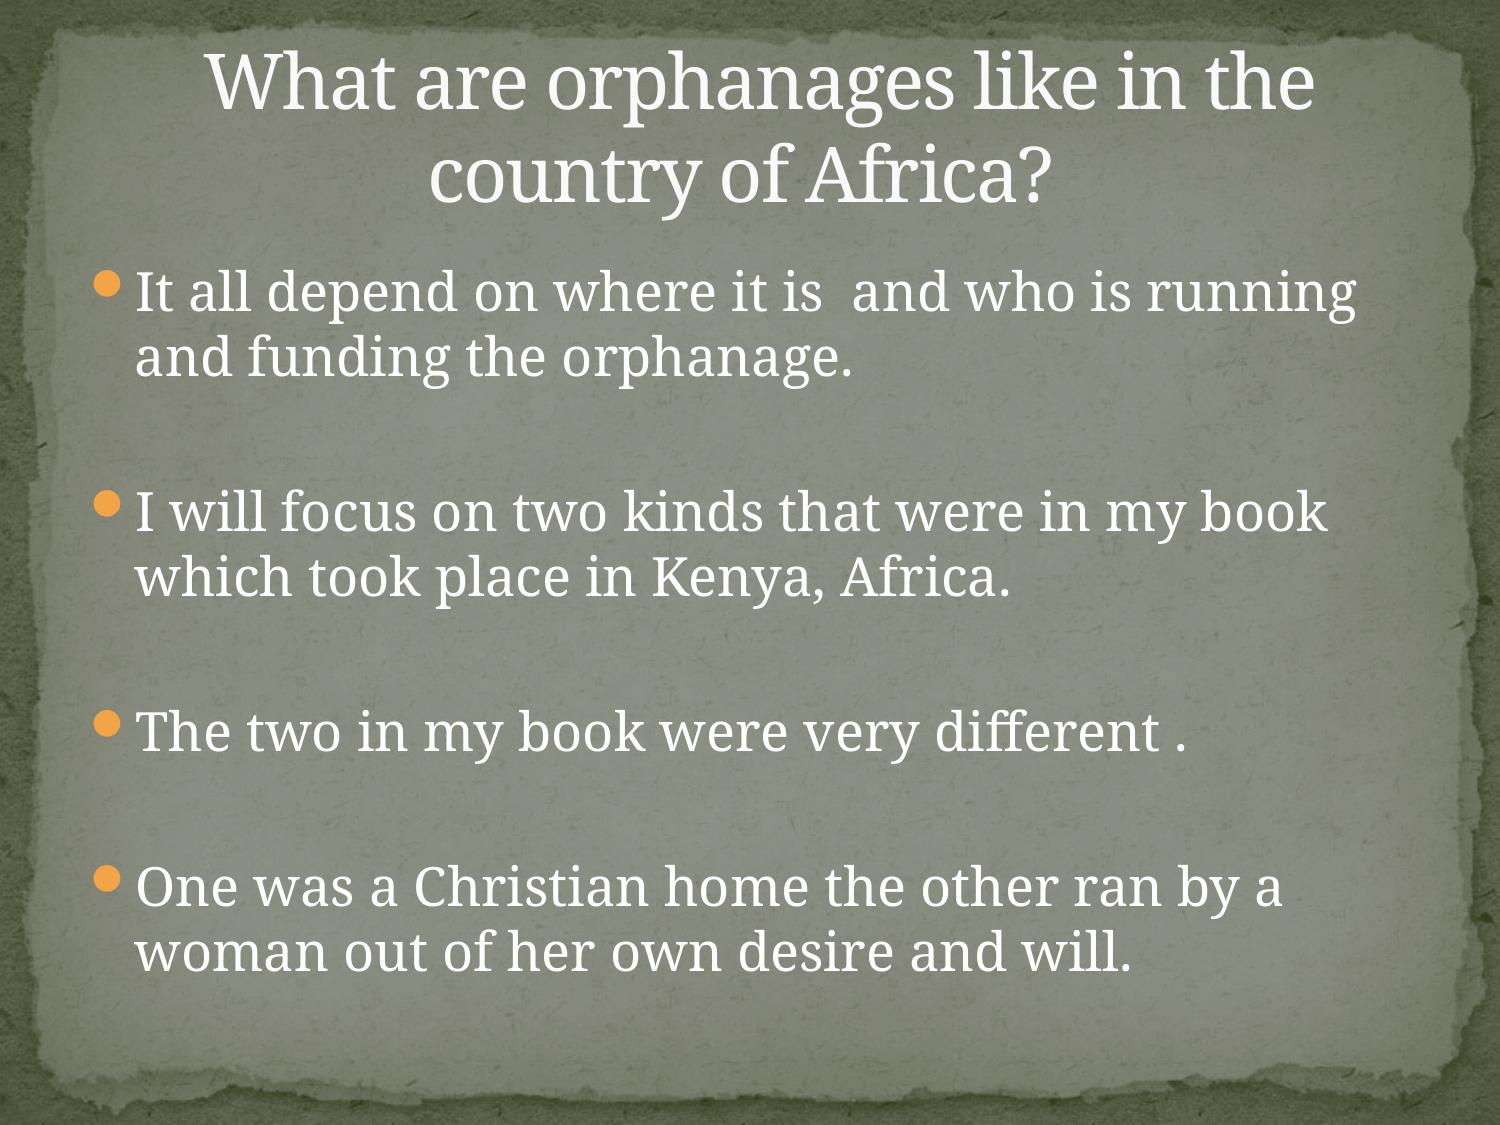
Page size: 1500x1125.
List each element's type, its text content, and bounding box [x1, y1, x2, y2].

title What are orphanages like in the country of Africa? [74, 24, 1425, 225]
list It all depend on where it is and who is running and funding the orphanage. I will focus on two kinds that were in my book which took place in Kenya, Africa. The two in my book were very different . One was a Christian home the other ran by a woman out of her own desire and will. [75, 249, 1425, 1000]
